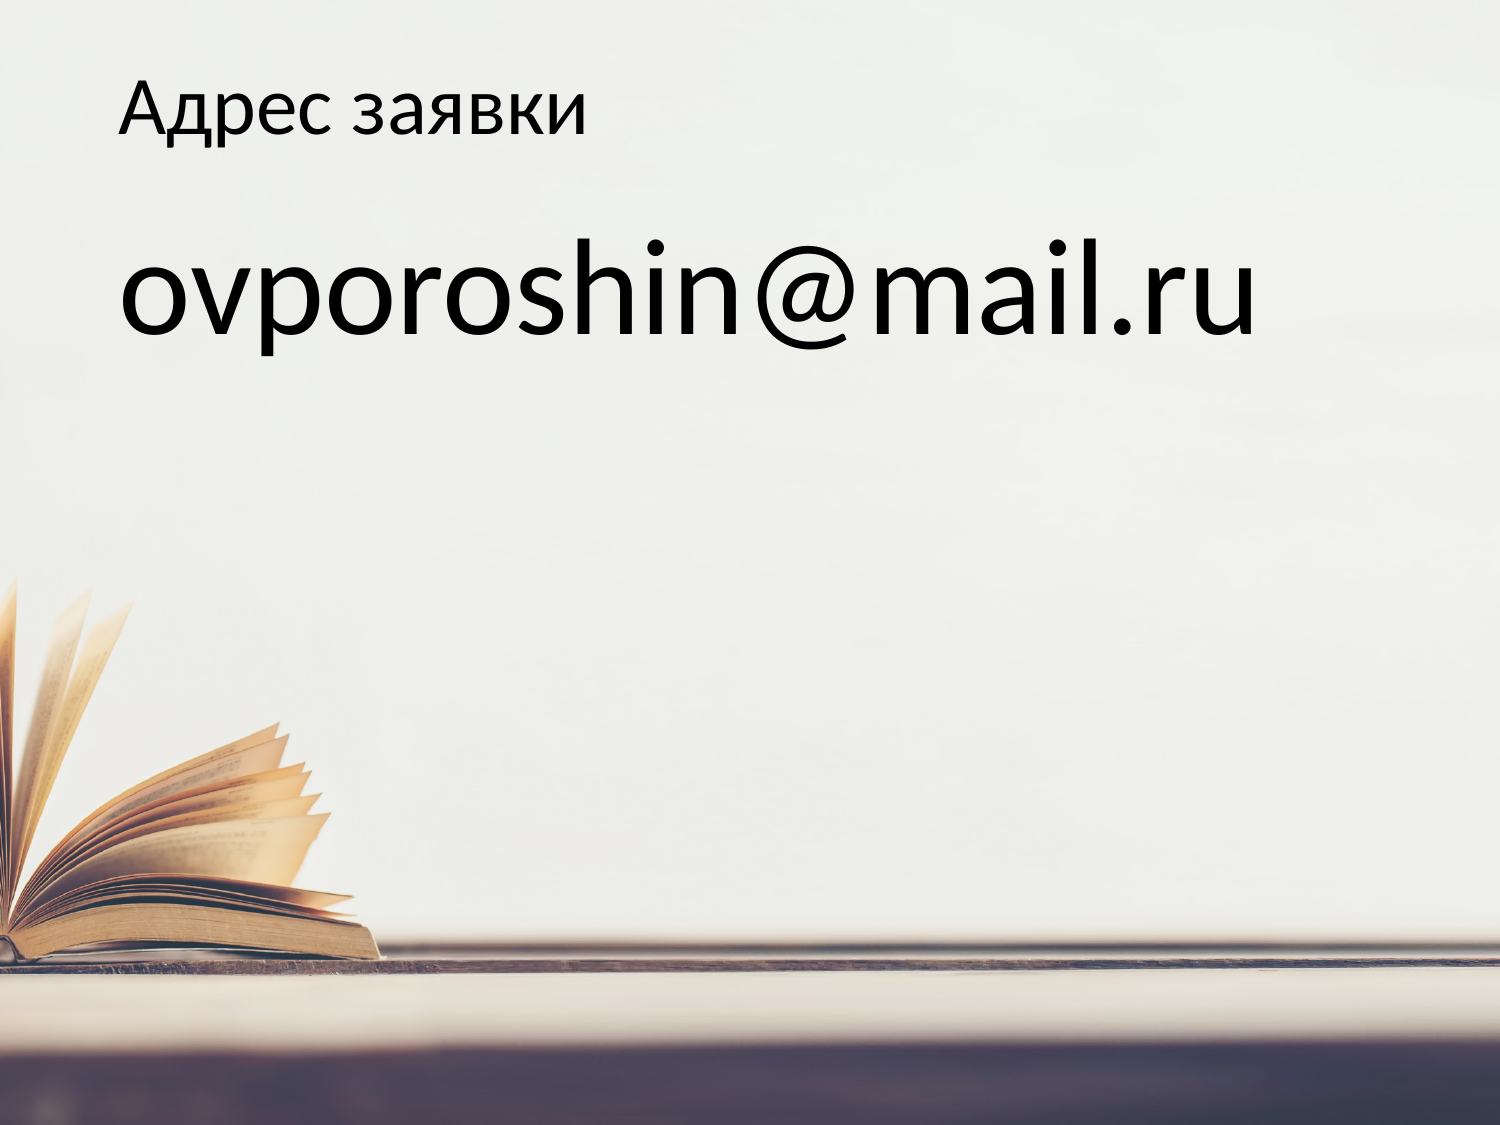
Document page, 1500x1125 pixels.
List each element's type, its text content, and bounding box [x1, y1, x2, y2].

picture [0, 0, 1500, 1125]
title Адрес заявки [103, 21, 1397, 194]
list ovporoshin@mail.ru [103, 208, 1397, 1014]
